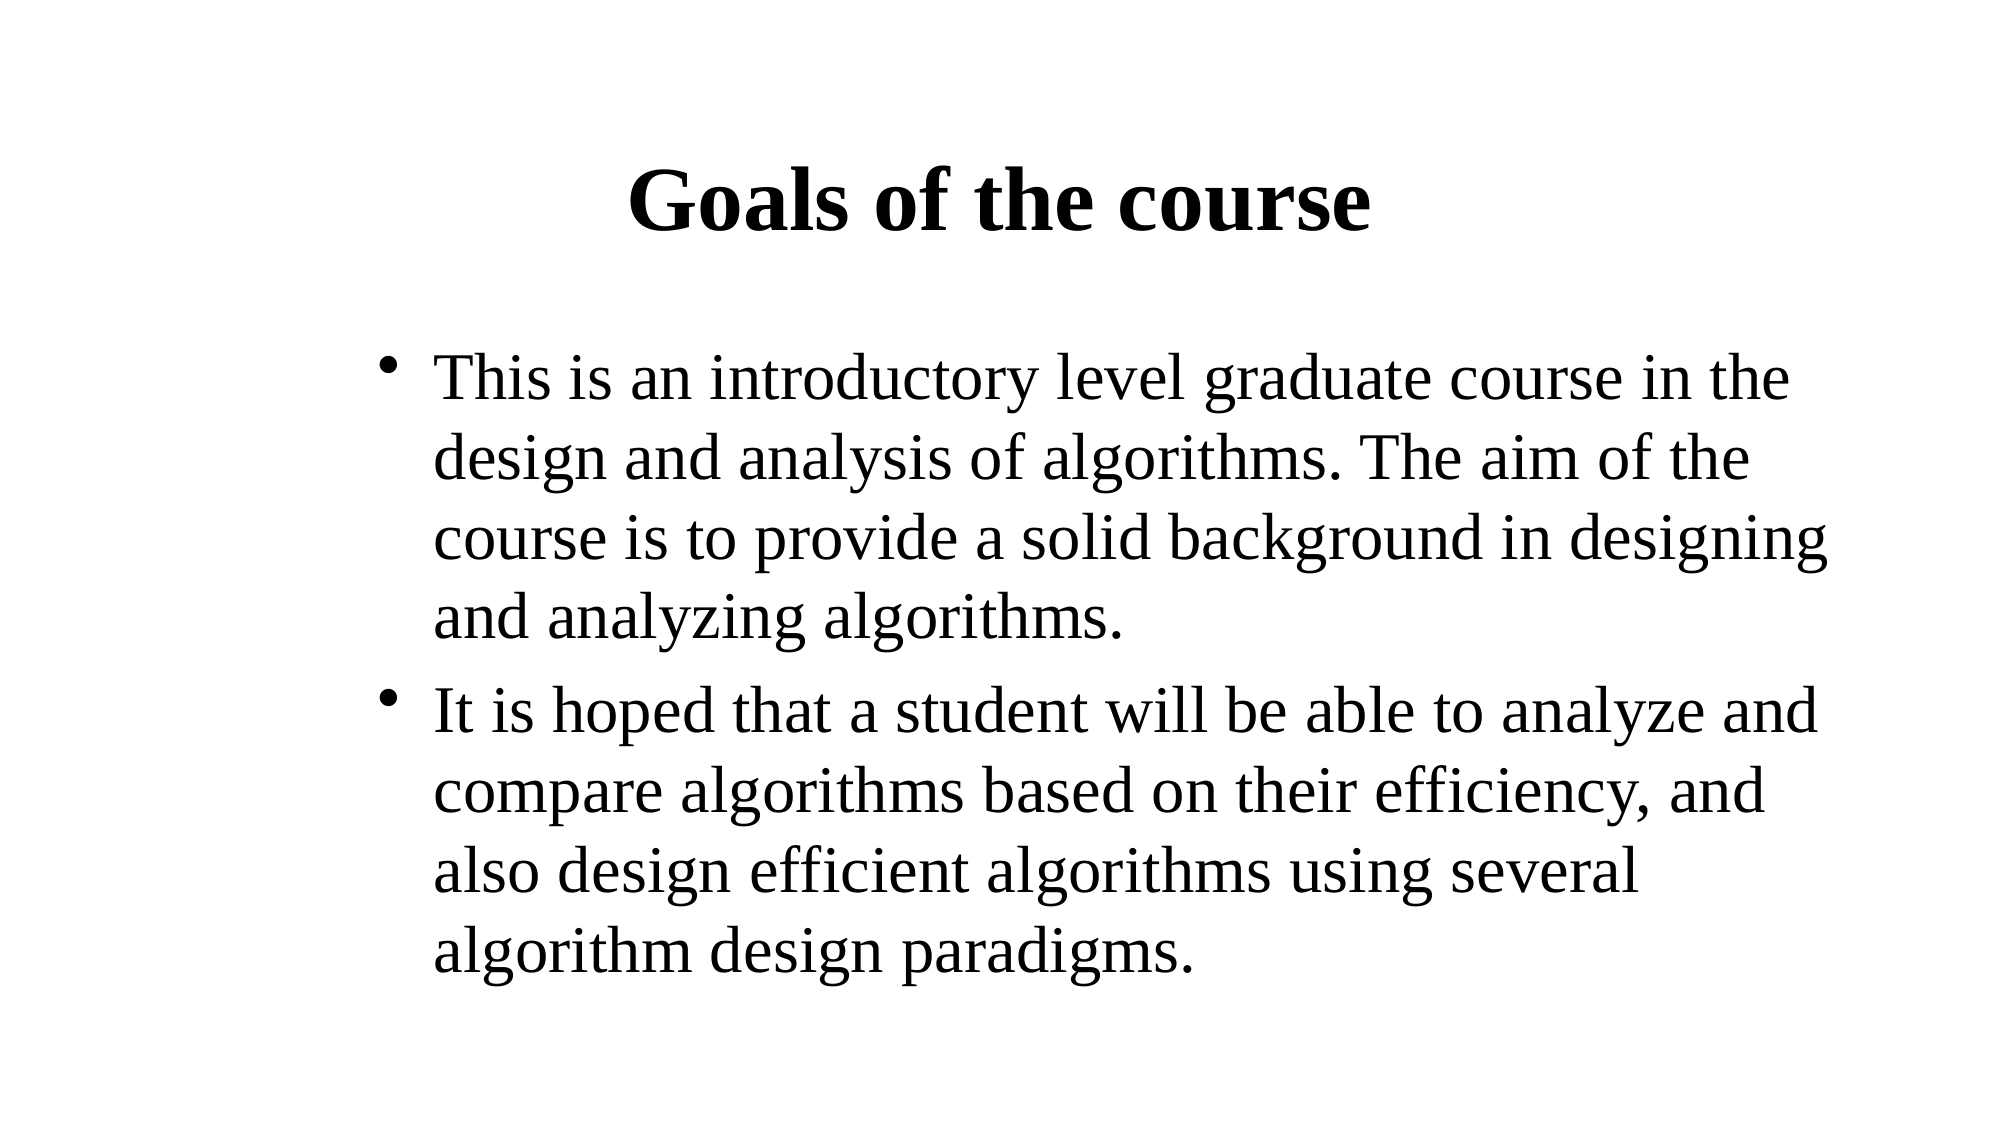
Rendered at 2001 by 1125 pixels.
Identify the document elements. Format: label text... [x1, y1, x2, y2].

title Goals of the course [150, 99, 1850, 288]
list This is an introductory level graduate course in the design and analysis of algorithms. The aim of the course is to provide a solid background in designing and analyzing algorithms. It is hoped that a student will be able to analyze and compare algorithms based on their efficiency, and also design efficient algorithms using several algorithm design paradigms. [362, 324, 1866, 1000]
